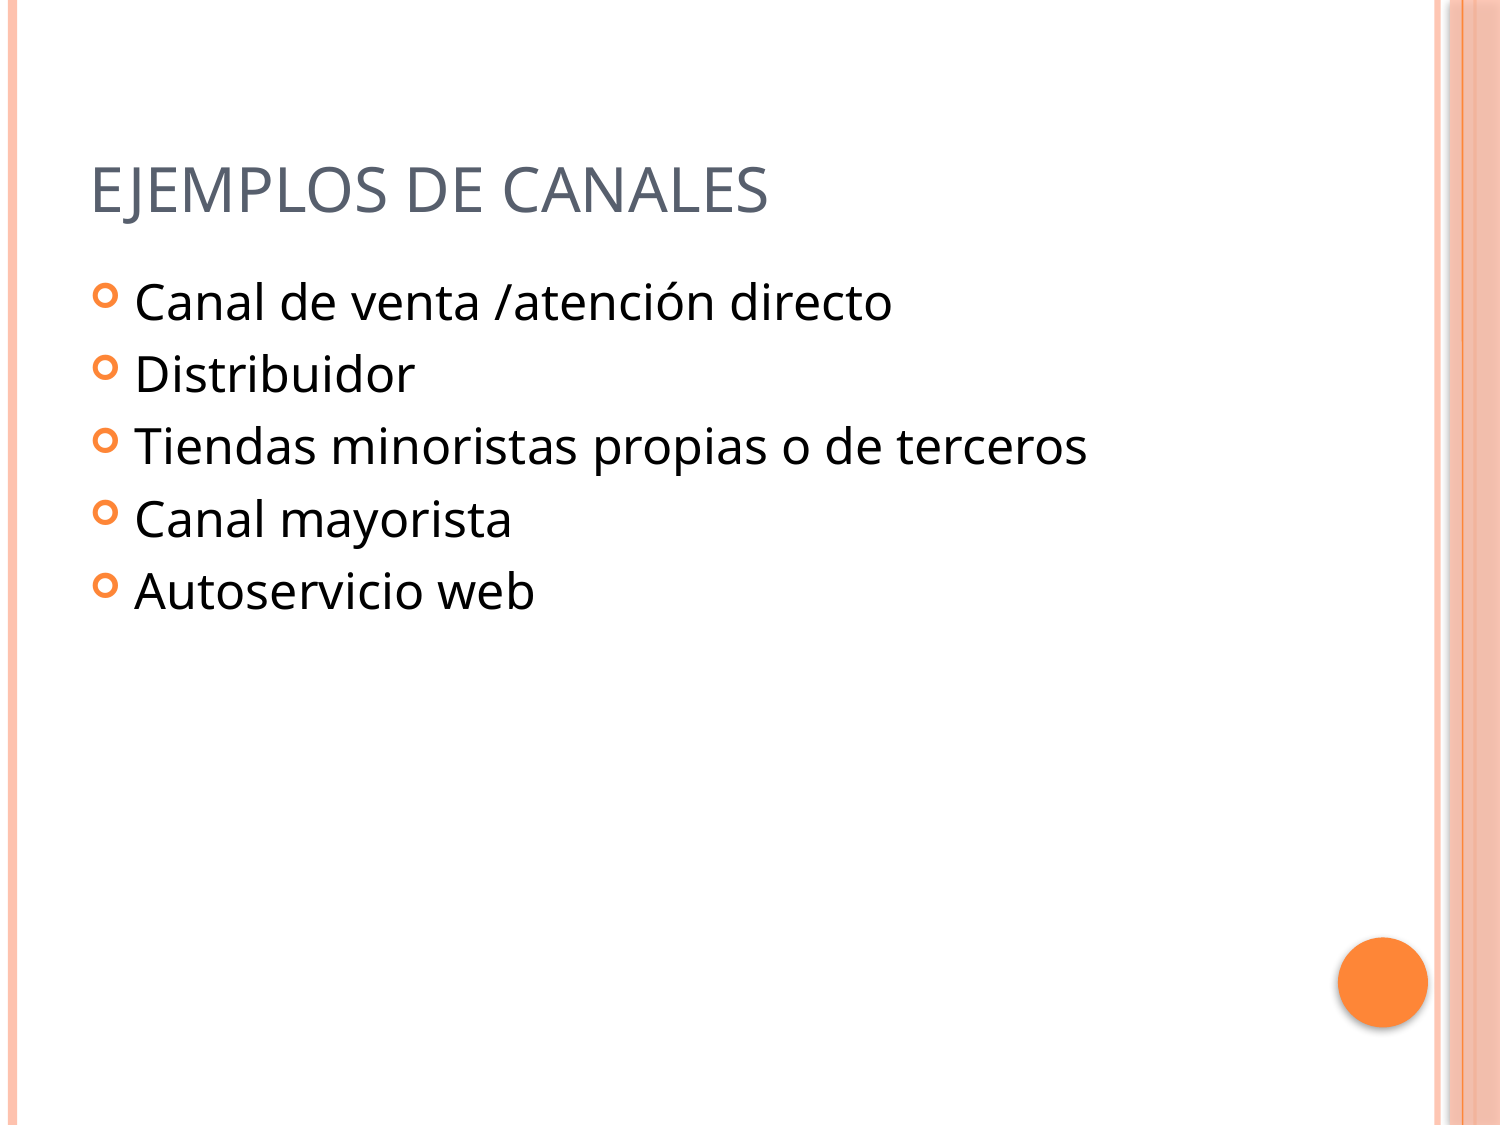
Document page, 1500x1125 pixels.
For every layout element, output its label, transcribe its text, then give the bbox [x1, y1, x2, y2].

list Canal de venta /atención directo Distribuidor Tiendas minoristas propias o de terceros Canal mayorista Autoservicio web [75, 262, 1300, 1062]
title Ejemplos de canales [75, 45, 1300, 233]
